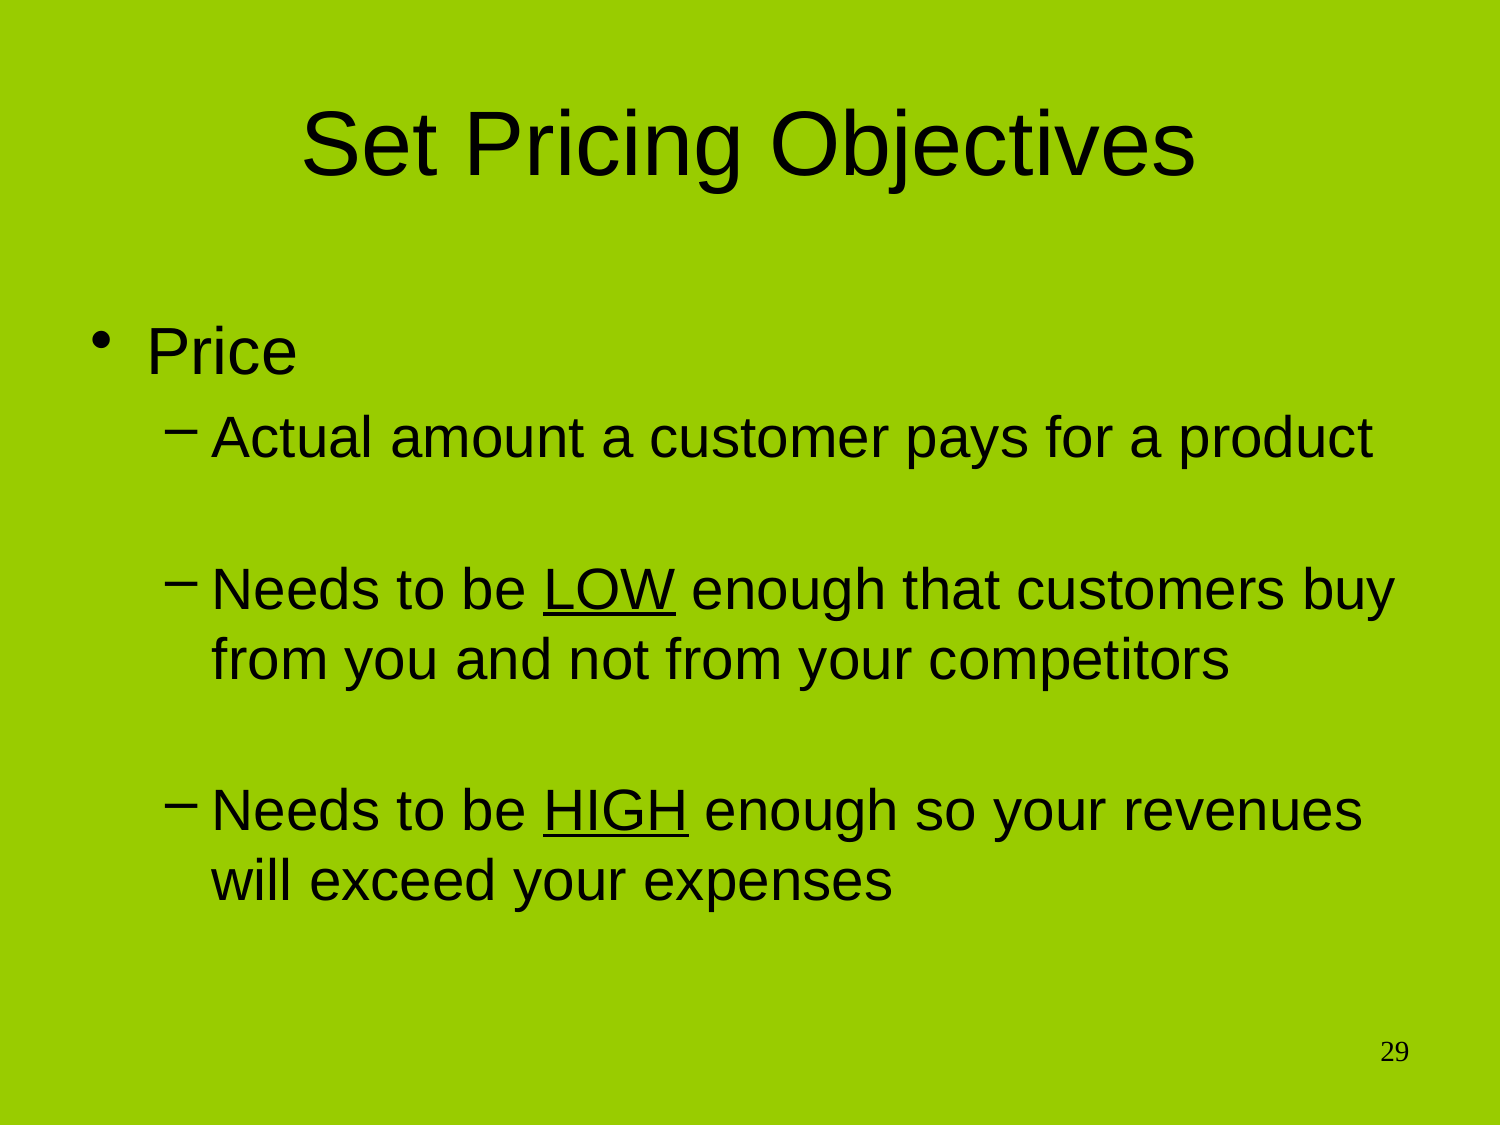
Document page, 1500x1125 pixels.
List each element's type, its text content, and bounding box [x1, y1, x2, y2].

list Price Actual amount a customer pays for a product Needs to be LOW enough that customers buy from you and not from your competitors Needs to be HIGH enough so your revenues will exceed your expenses [74, 299, 1426, 1006]
title Set Pricing Objectives [74, 44, 1426, 233]
slide_number 29 [1074, 1024, 1426, 1103]
